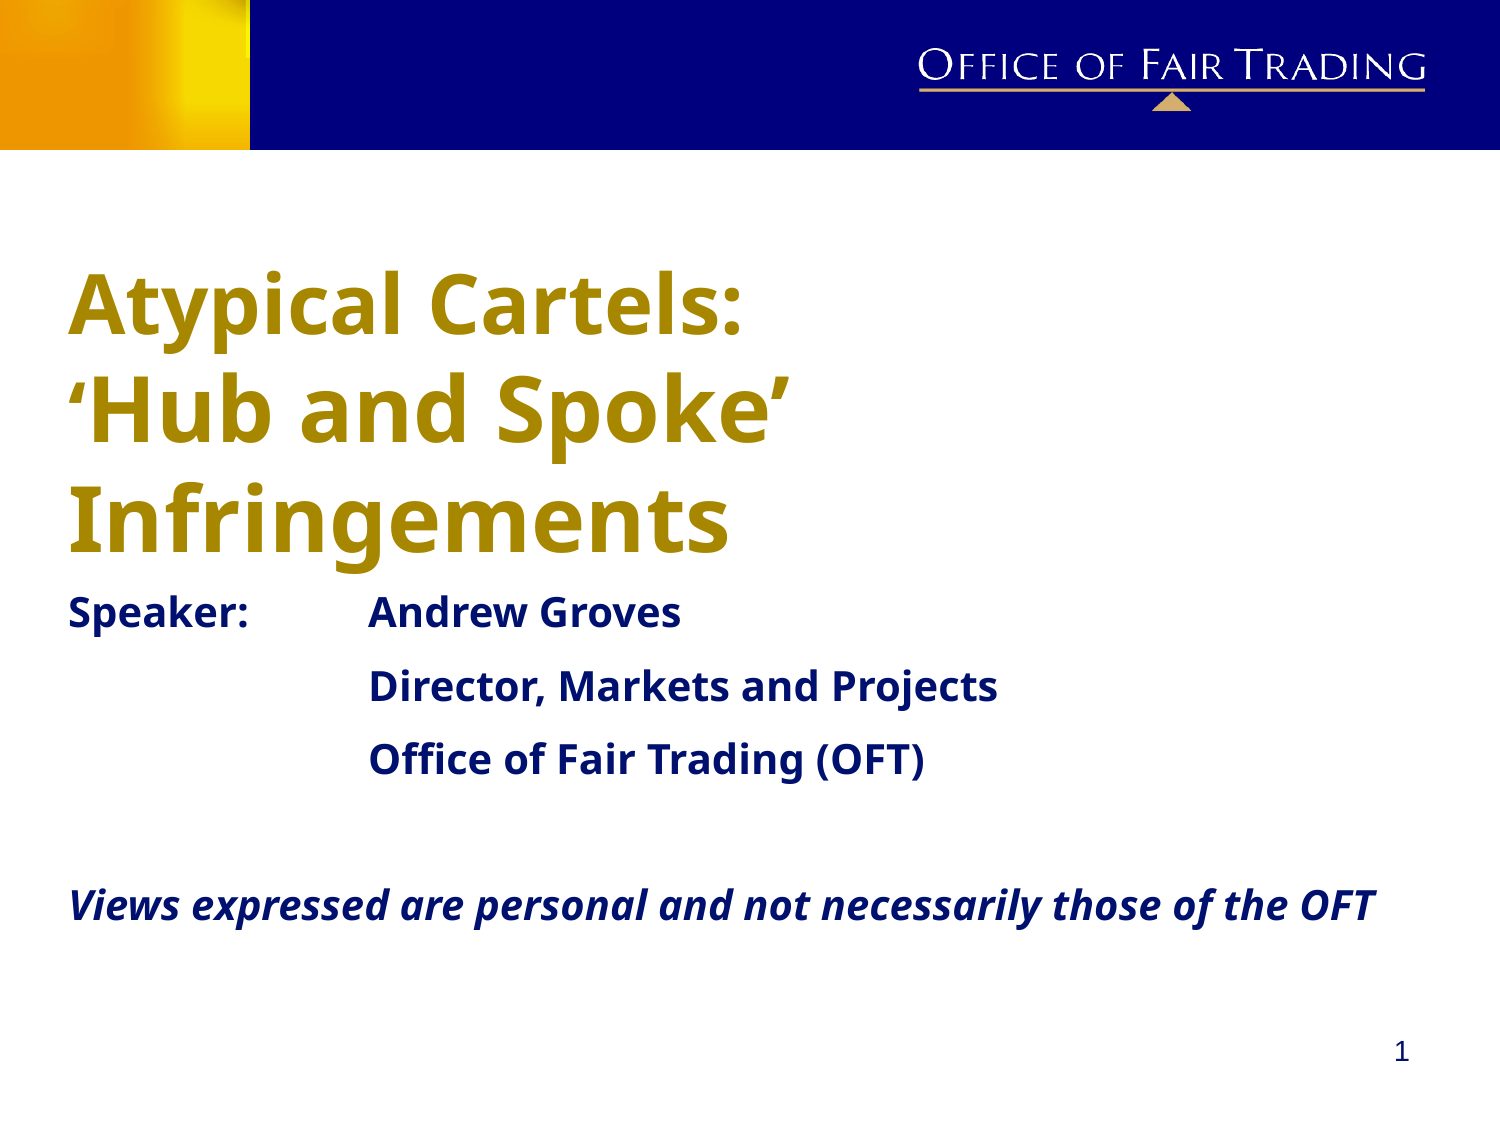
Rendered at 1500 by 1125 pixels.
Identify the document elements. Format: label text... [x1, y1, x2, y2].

subtitle Speaker: Andrew Groves Director, Markets and Projects Office of Fair Trading (OFT) Views expressed are personal and not necessarily those of the OFT [52, 550, 1436, 1024]
slide_number 1 [1074, 1024, 1426, 1103]
picture [906, 41, 1432, 117]
title Atypical Cartels: ‘Hub and Spoke’ Infringements [52, 255, 1424, 528]
picture [0, 0, 250, 150]
